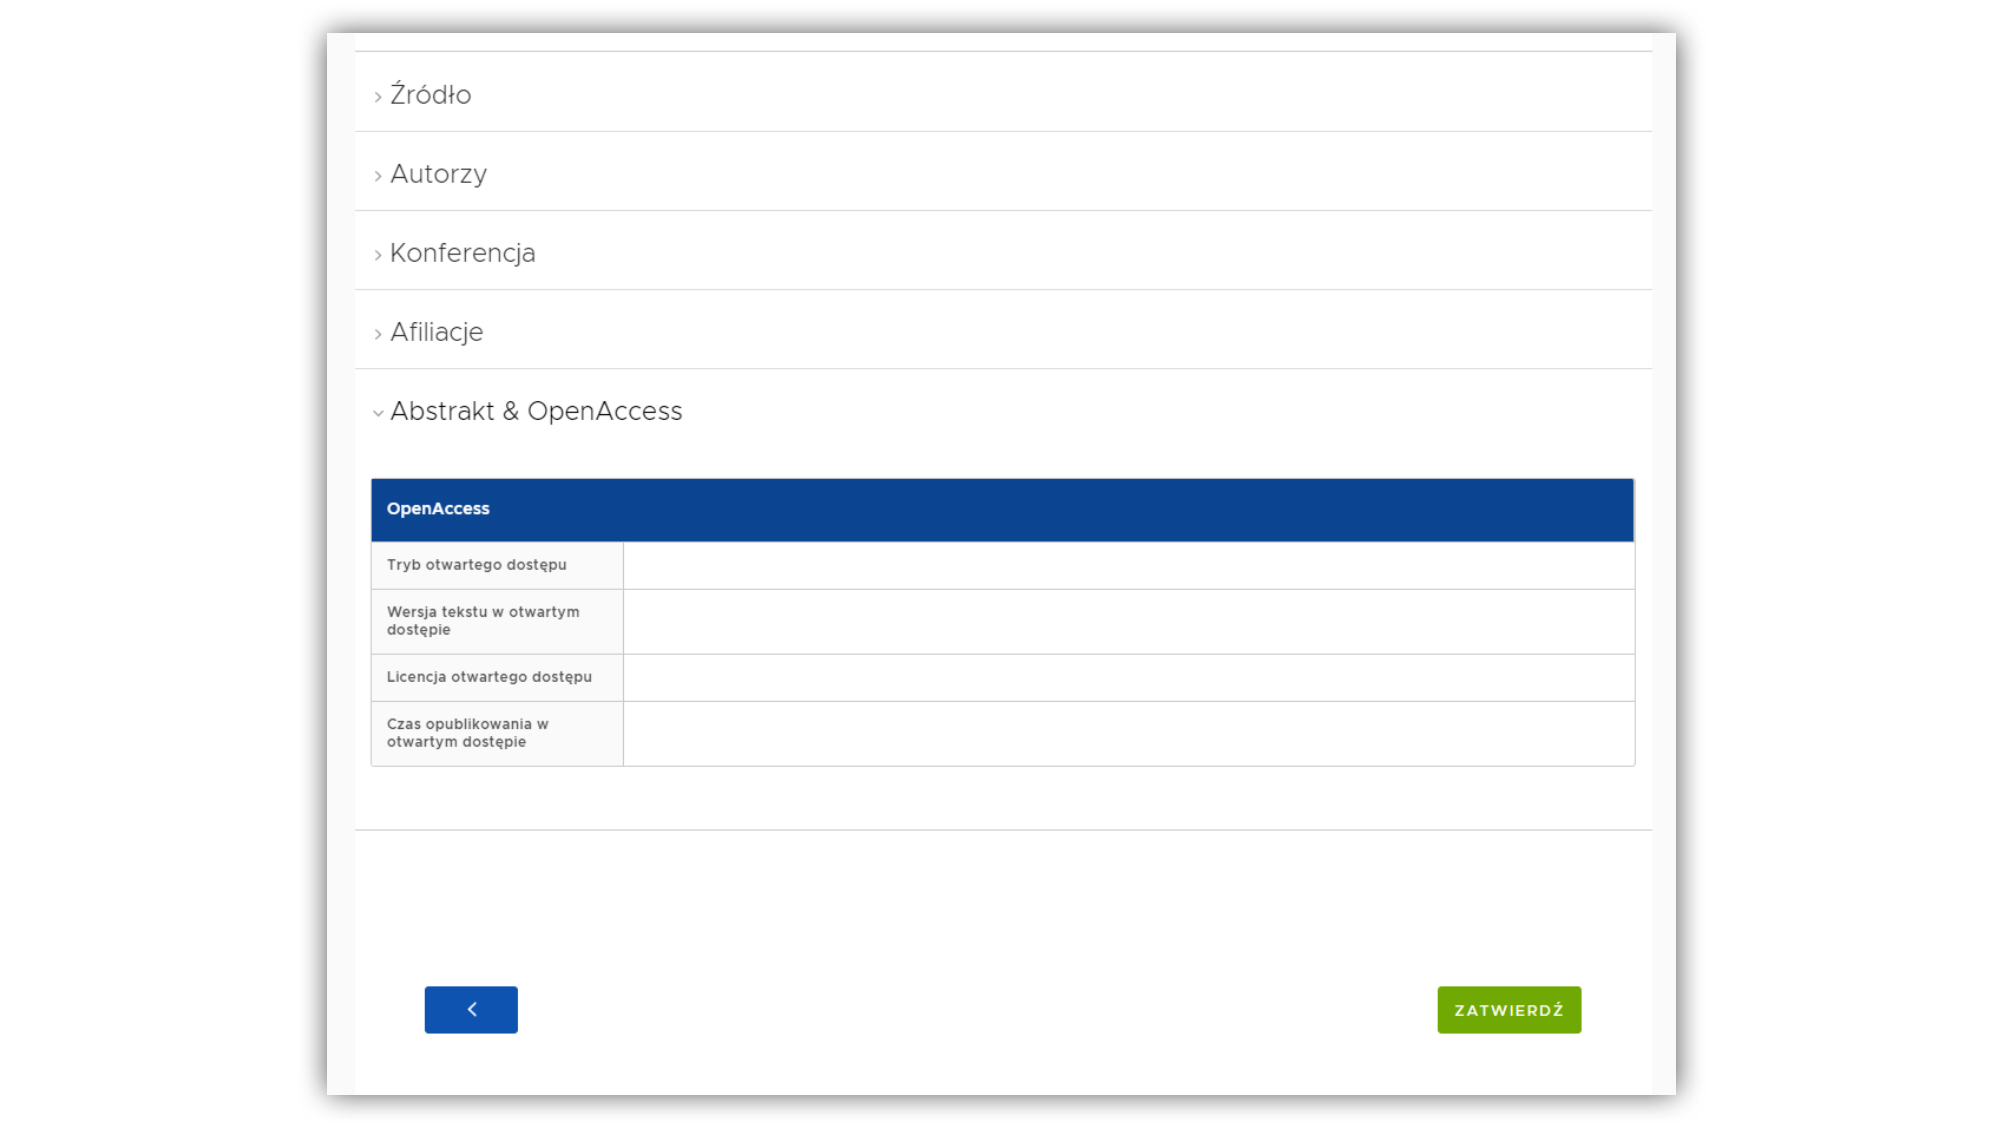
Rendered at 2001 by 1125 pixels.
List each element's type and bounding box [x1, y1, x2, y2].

picture [327, 33, 1676, 1095]
